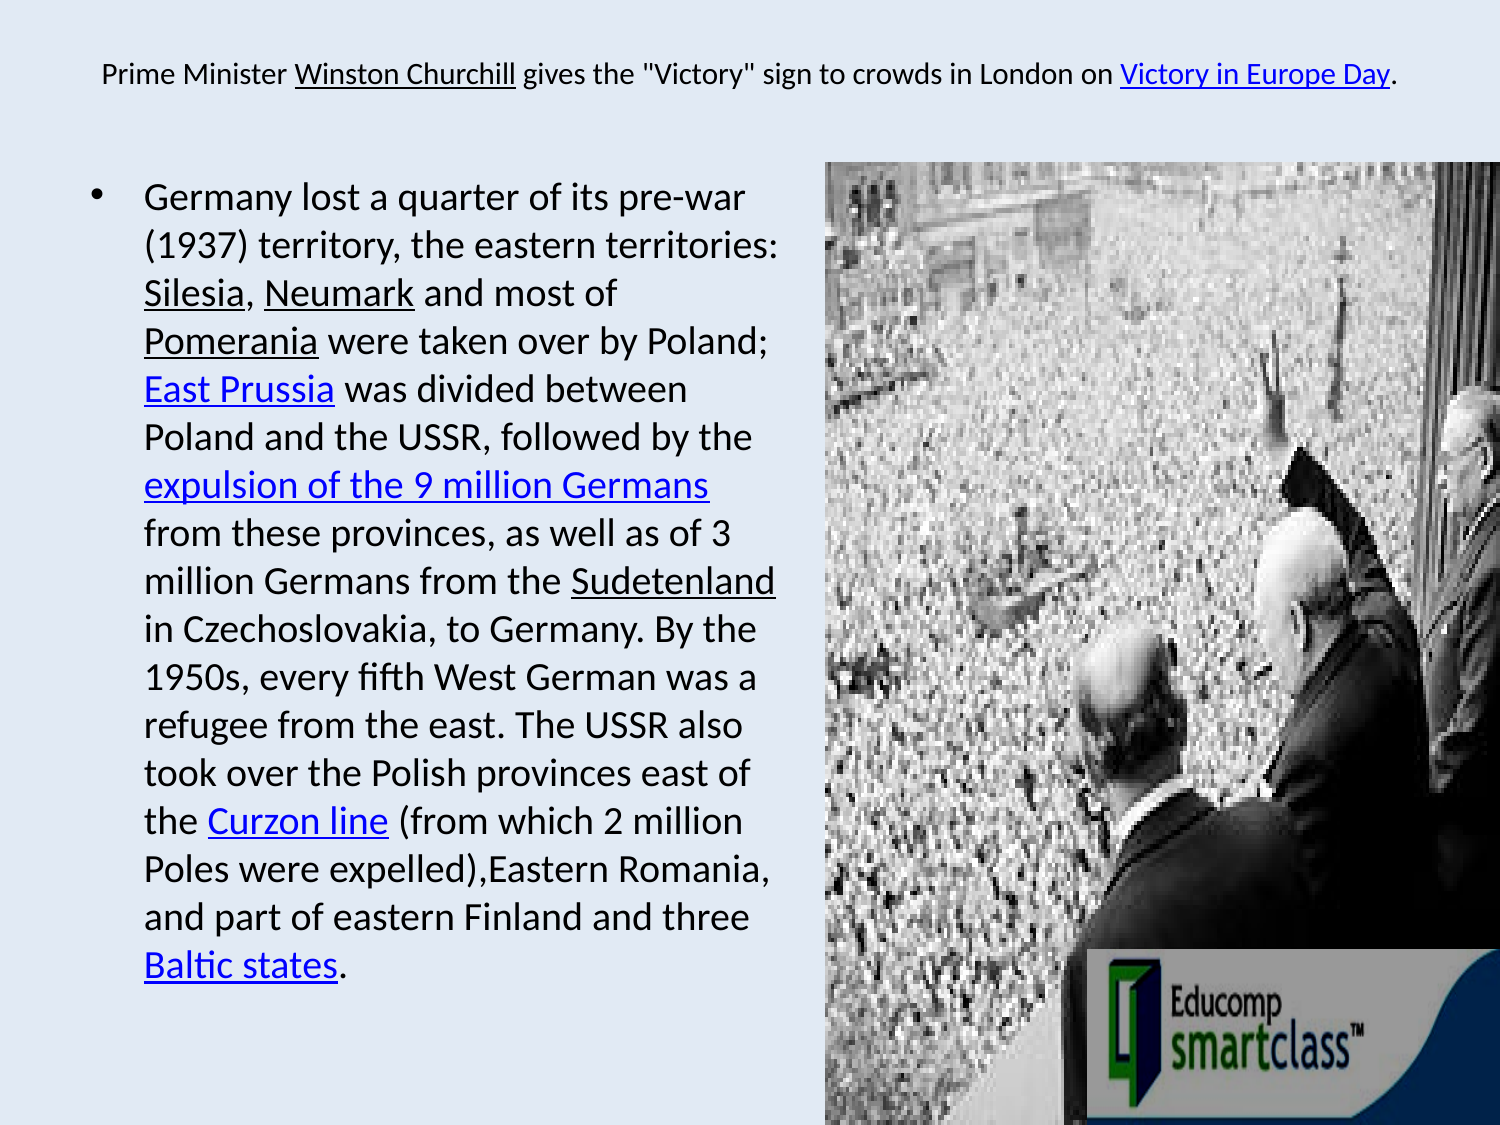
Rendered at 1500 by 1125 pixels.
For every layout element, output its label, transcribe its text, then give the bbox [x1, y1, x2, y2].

title Prime Minister Winston Churchill gives the "Victory" sign to crowds in London on Victory in Europe Day. [75, 45, 1425, 175]
picture [824, 162, 1500, 1125]
list Germany lost a quarter of its pre-war (1937) territory, the eastern territories: Silesia, Neumark and most of Pomerania were taken over by Poland; East Prussia was divided between Poland and the USSR, followed by the expulsion of the 9 million Germans from these provinces, as well as of 3 million Germans from the Sudetenland in Czechoslovakia, to Germany. By the 1950s, every fifth West German was a refugee from the east. The USSR also took over the Polish provinces east of the Curzon line (from which 2 million Poles were expelled),Eastern Romania, and part of eastern Finland and three Baltic states. [75, 162, 813, 1005]
